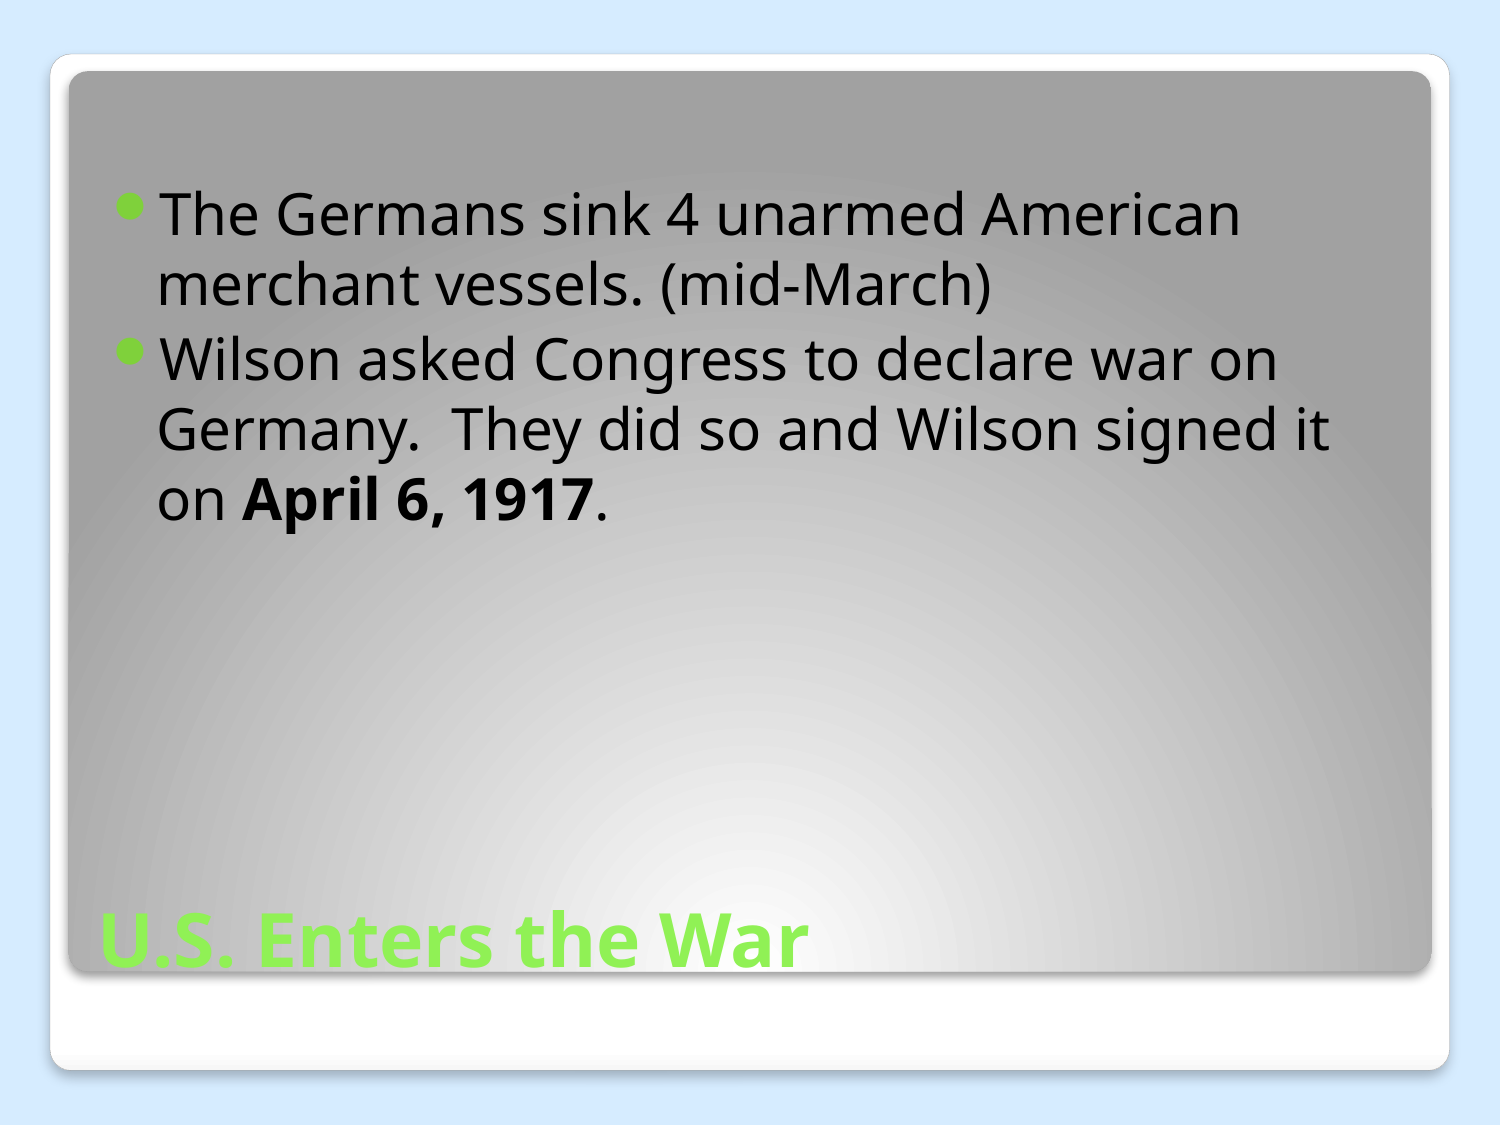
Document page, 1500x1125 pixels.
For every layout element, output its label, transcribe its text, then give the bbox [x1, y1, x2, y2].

list The Germans sink 4 unarmed American merchant vessels. (mid-March) Wilson asked Congress to declare war on Germany. They did so and Wilson signed it on April 6, 1917. [82, 86, 1425, 774]
title U.S. Enters the War [82, 817, 1425, 990]
